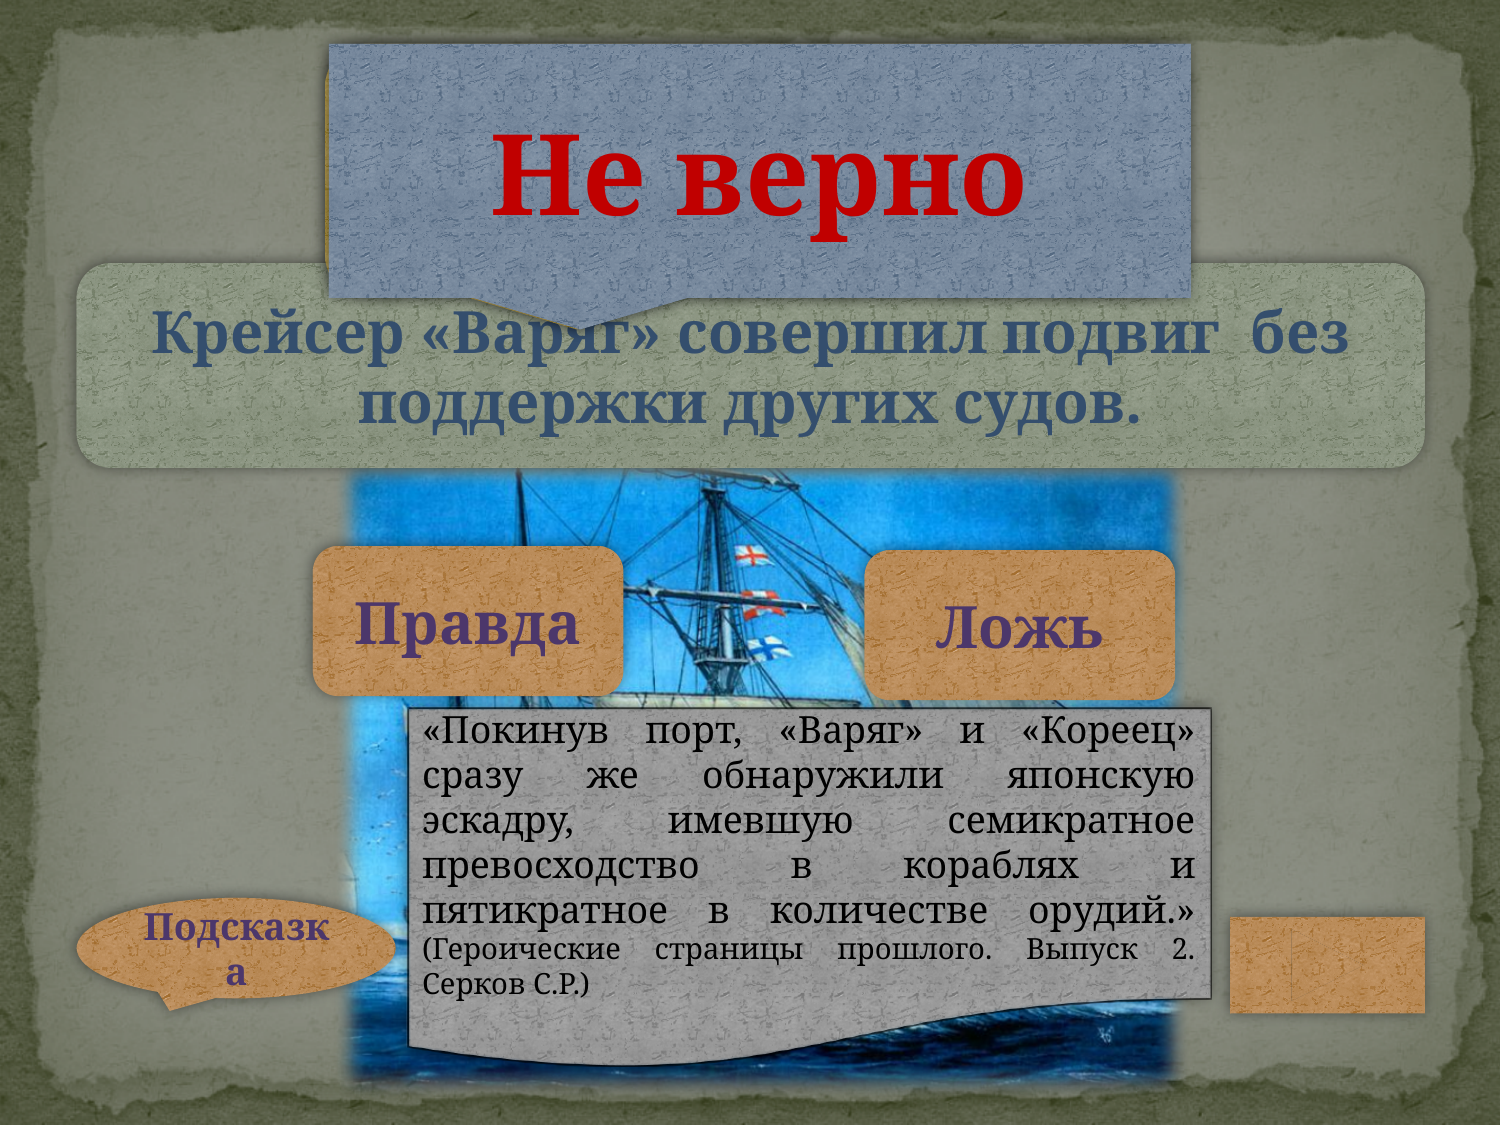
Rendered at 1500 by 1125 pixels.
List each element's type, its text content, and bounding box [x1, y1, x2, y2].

title Утверждение №3 [74, 24, 1425, 225]
text_box Правда [312, 551, 323, 692]
text_box Крейсер «Варяг» совершил подвиг без поддержки других судов. [76, 263, 1425, 468]
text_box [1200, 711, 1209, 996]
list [336, 457, 1191, 1097]
text_box Не верно [328, 43, 1191, 330]
text_box Подсказка [76, 897, 323, 1011]
text_box [1230, 916, 1425, 1014]
